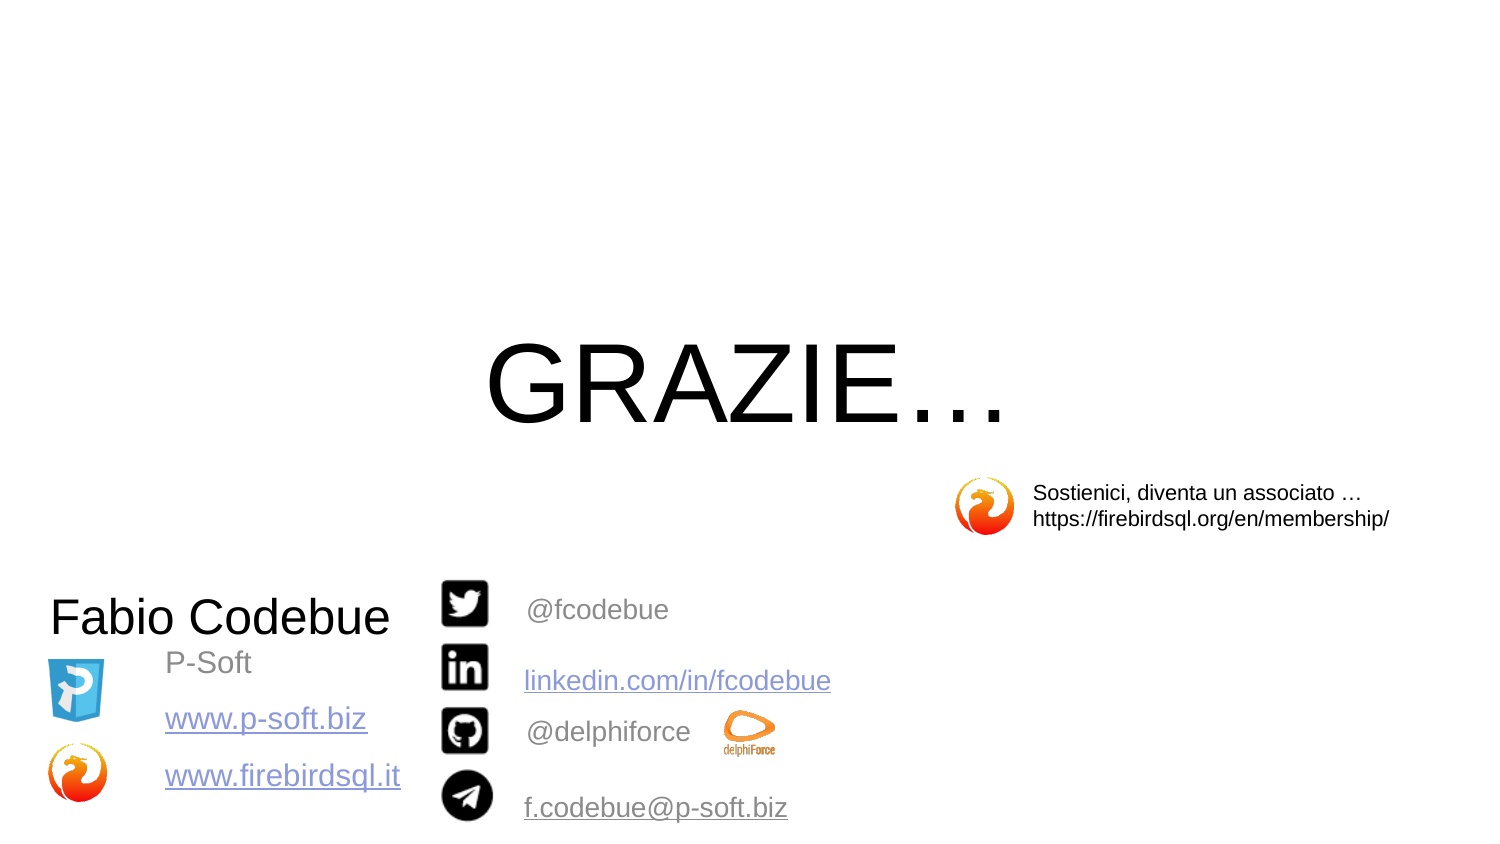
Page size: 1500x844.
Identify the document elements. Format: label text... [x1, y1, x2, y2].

text_box @delphiforce [514, 705, 775, 756]
picture [723, 707, 775, 759]
text_box linkedin.com/in/fcodebue [513, 645, 865, 696]
text_box P-Soft www.p-soft.biz www.firebirdsql.it [153, 636, 419, 799]
text_box Sostienici, diventa un associato … https://firebirdsql.org/en/membership/ [1018, 471, 1405, 539]
picture [424, 564, 509, 833]
text_box Grazie… [0, 227, 1500, 545]
picture [48, 743, 107, 803]
text_box f.codebue@p-soft.biz [513, 772, 865, 823]
picture [47, 658, 105, 722]
text_box @fcodebue [514, 574, 867, 625]
title Fabio Codebue [513, 587, 870, 641]
title Fabio Codebue [34, 587, 419, 641]
picture [955, 476, 1015, 536]
